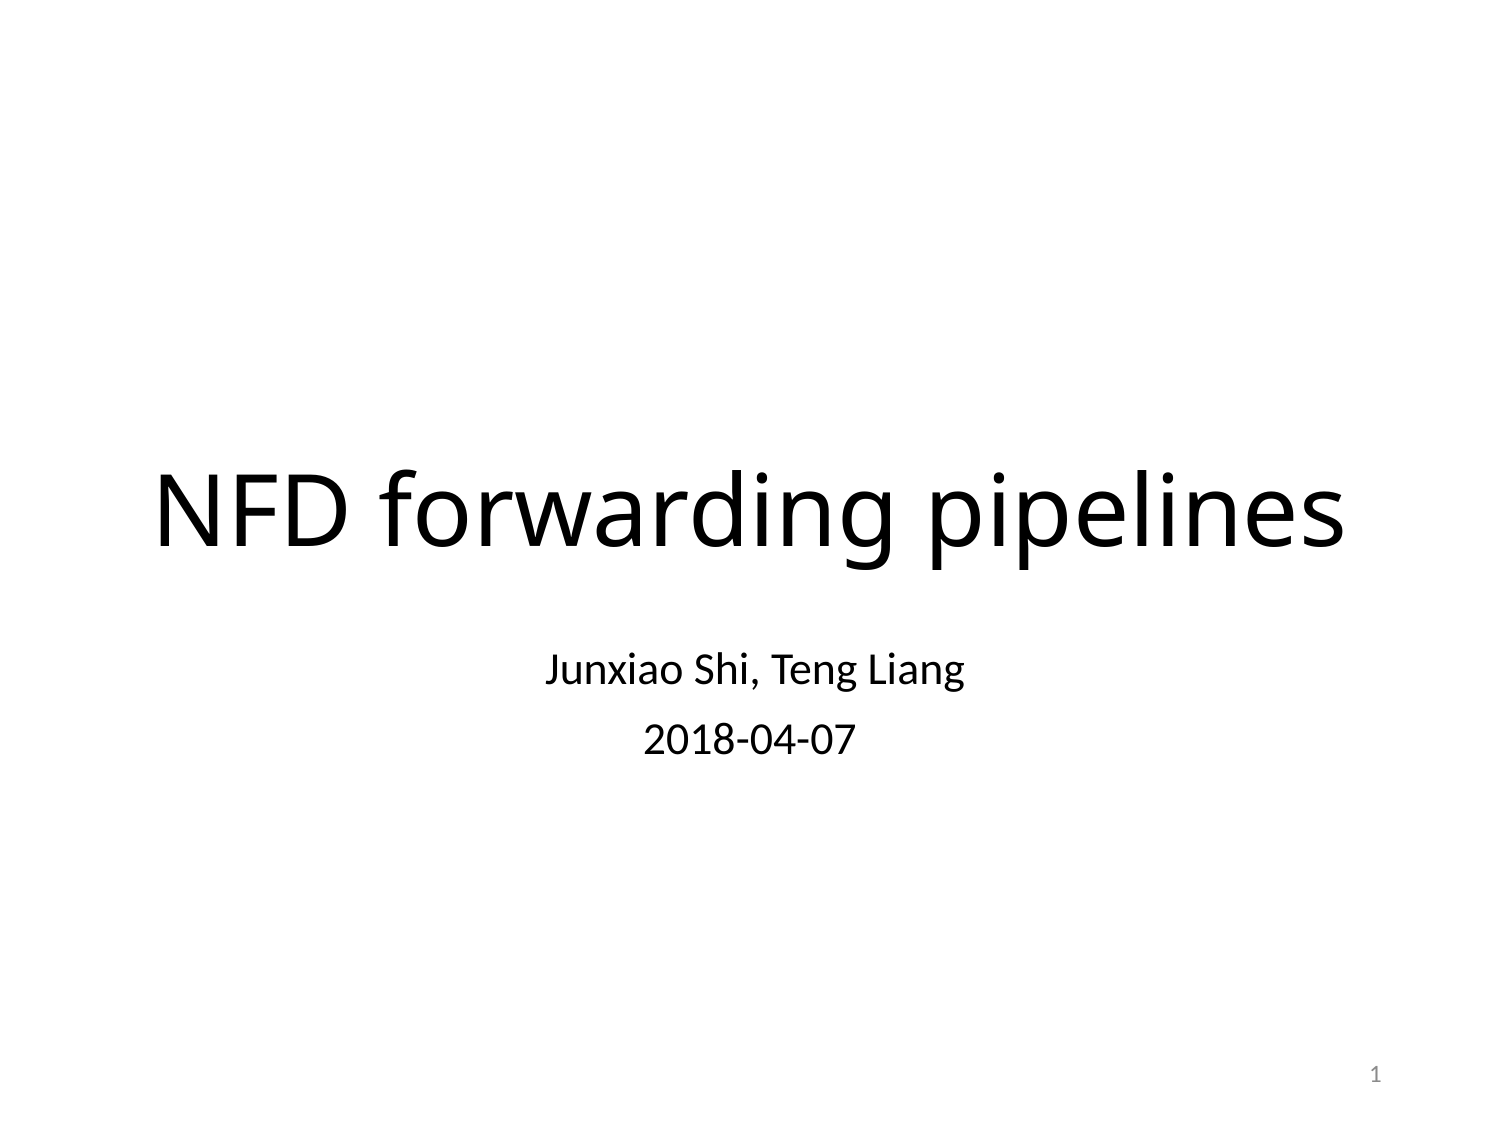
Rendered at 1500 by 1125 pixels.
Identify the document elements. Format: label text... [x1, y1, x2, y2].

title NFD forwarding pipelines [112, 184, 1388, 576]
slide_number 1 [1059, 1042, 1397, 1103]
subtitle Junxiao Shi, Teng Liang 2018-04-07 [187, 637, 1313, 910]
